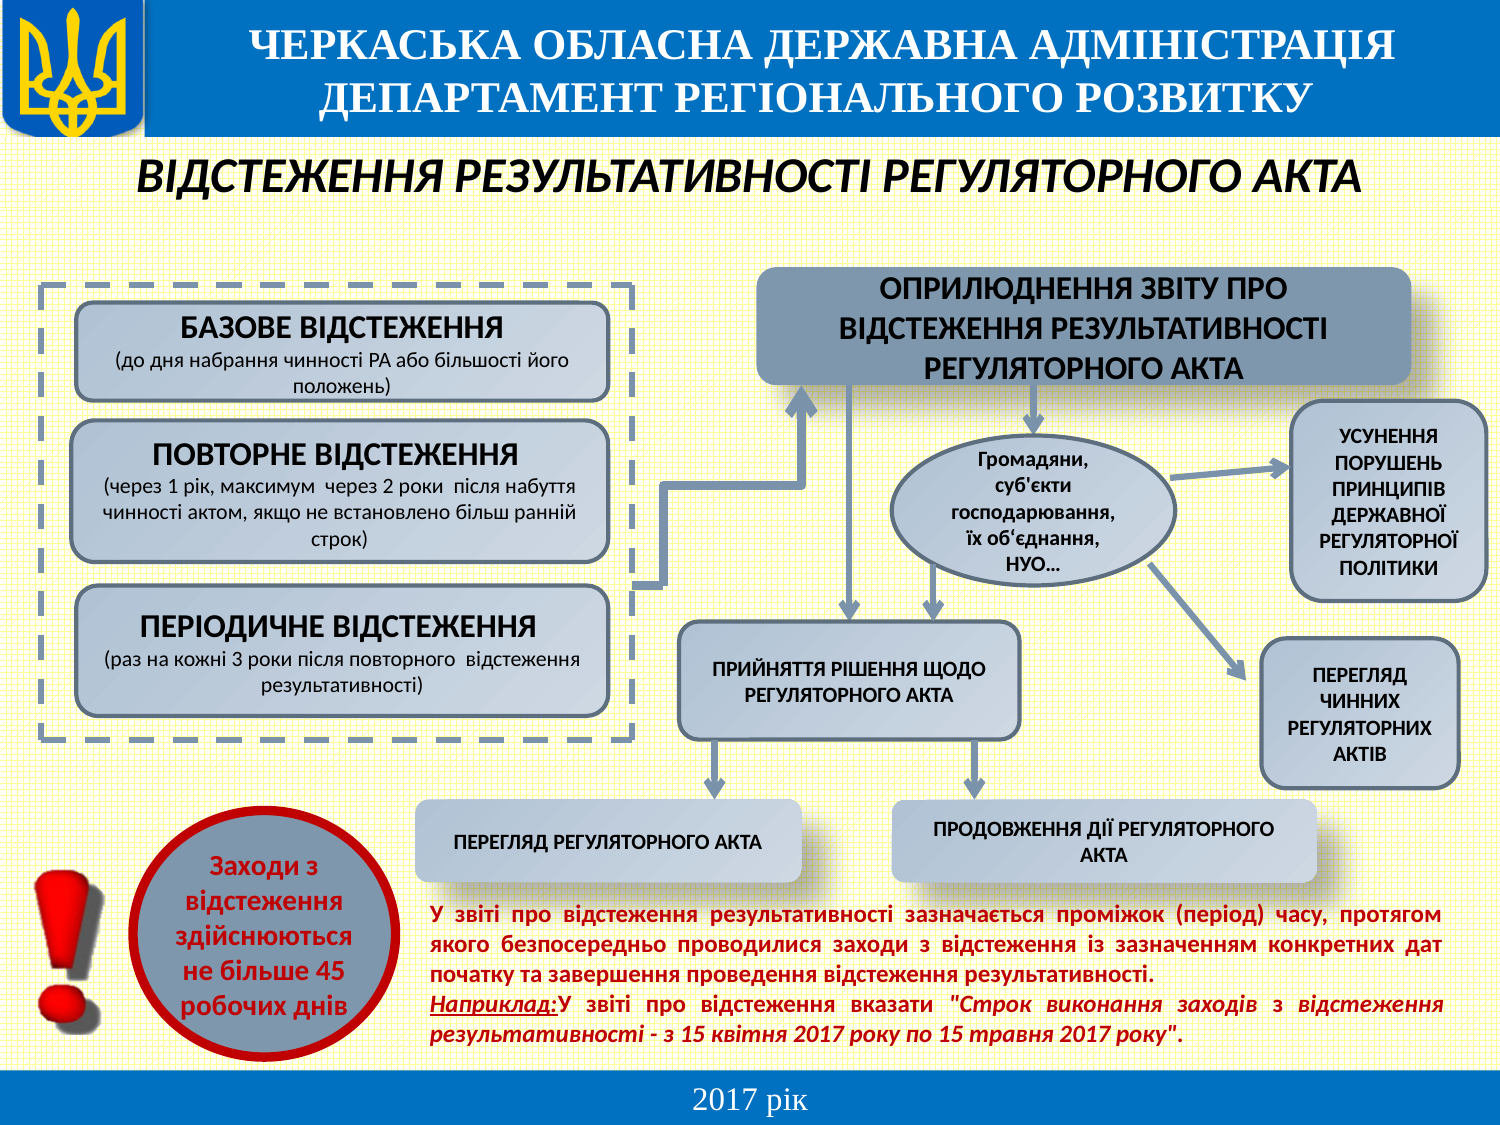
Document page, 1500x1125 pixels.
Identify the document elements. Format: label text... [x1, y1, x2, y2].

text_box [631, 416, 833, 555]
list 2017 рік [0, 1070, 1500, 1125]
text_box У звіті про відстеження результативності зазначається проміжок (період) часу, протягом якого безпосередньо проводилися заходи з відстеження із зазначенням конкретних дат початку та завершення проведення відстеження результативності. Наприклад:У звіті про відстеження вказати "Строк виконання заходів з відстеження результативності - з 15 квітня 2017 року по 15 травня 2017 року". [415, 890, 1459, 1055]
text_box ПЕРІОДИЧНЕ ВІДСТЕЖЕННЯ (раз на кожні 3 роки після повторного відстеження результативності) [74, 583, 611, 719]
text_box ПРИЙНЯТТЯ РІШЕННЯ ЩОДО РЕГУЛЯТОРНОГО АКТА [676, 619, 1022, 742]
picture [0, 863, 128, 1035]
text_box ВІДСТЕЖЕННЯ РЕЗУЛЬТАТИВНОСТІ РЕГУЛЯТОРНОГО АКТА [0, 137, 1500, 208]
text_box Заходи з відстеження здійснюються не більше 45 робочих днів [131, 808, 398, 1060]
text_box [1169, 466, 1292, 479]
picture [0, 0, 145, 151]
text_box УСУНЕННЯ ПОРУШЕНЬ ПРИНЦИПІВ ДЕРЖАВНОЇ РЕГУЛЯТОРНОЇ ПОЛІТИКИ [1289, 398, 1489, 604]
text_box ПЕРЕГЛЯД ЧИННИХ РЕГУЛЯТОРНИХ АКТІВ [1259, 636, 1461, 791]
text_box ПРОДОВЖЕННЯ ДІЇ РЕГУЛЯТОРНОГО АКТА [889, 797, 1319, 885]
text_box Громадяни, суб'єкти господарювання, їх об‘єднання, НУО… [889, 433, 1178, 588]
text_box БАЗОВЕ ВІДСТЕЖЕННЯ (до дня набрання чинності РА або більшості його положень) [74, 300, 611, 403]
text_box ОПРИЛЮДНЕННЯ ЗВІТУ ПРО ВІДСТЕЖЕННЯ РЕЗУЛЬТАТИВНОСТІ РЕГУЛЯТОРНОГО АКТА [754, 265, 1414, 388]
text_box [1149, 563, 1247, 681]
title ЧЕРКАСЬКА ОБЛАСНА ДЕРЖАВНА АДМІНІСТРАЦІЯ ДЕПАРТАМЕНТ РЕГІОНАЛЬНОГО РОЗВИТКУ [151, 0, 1500, 137]
text_box ПОВТОРНЕ ВІДСТЕЖЕННЯ (через 1 рік, максимум через 2 роки після набуття чинності актом, якщо не встановлено більш ранній строк) [69, 418, 611, 565]
text_box ПЕРЕГЛЯД РЕГУЛЯТОРНОГО АКТА [412, 797, 804, 885]
